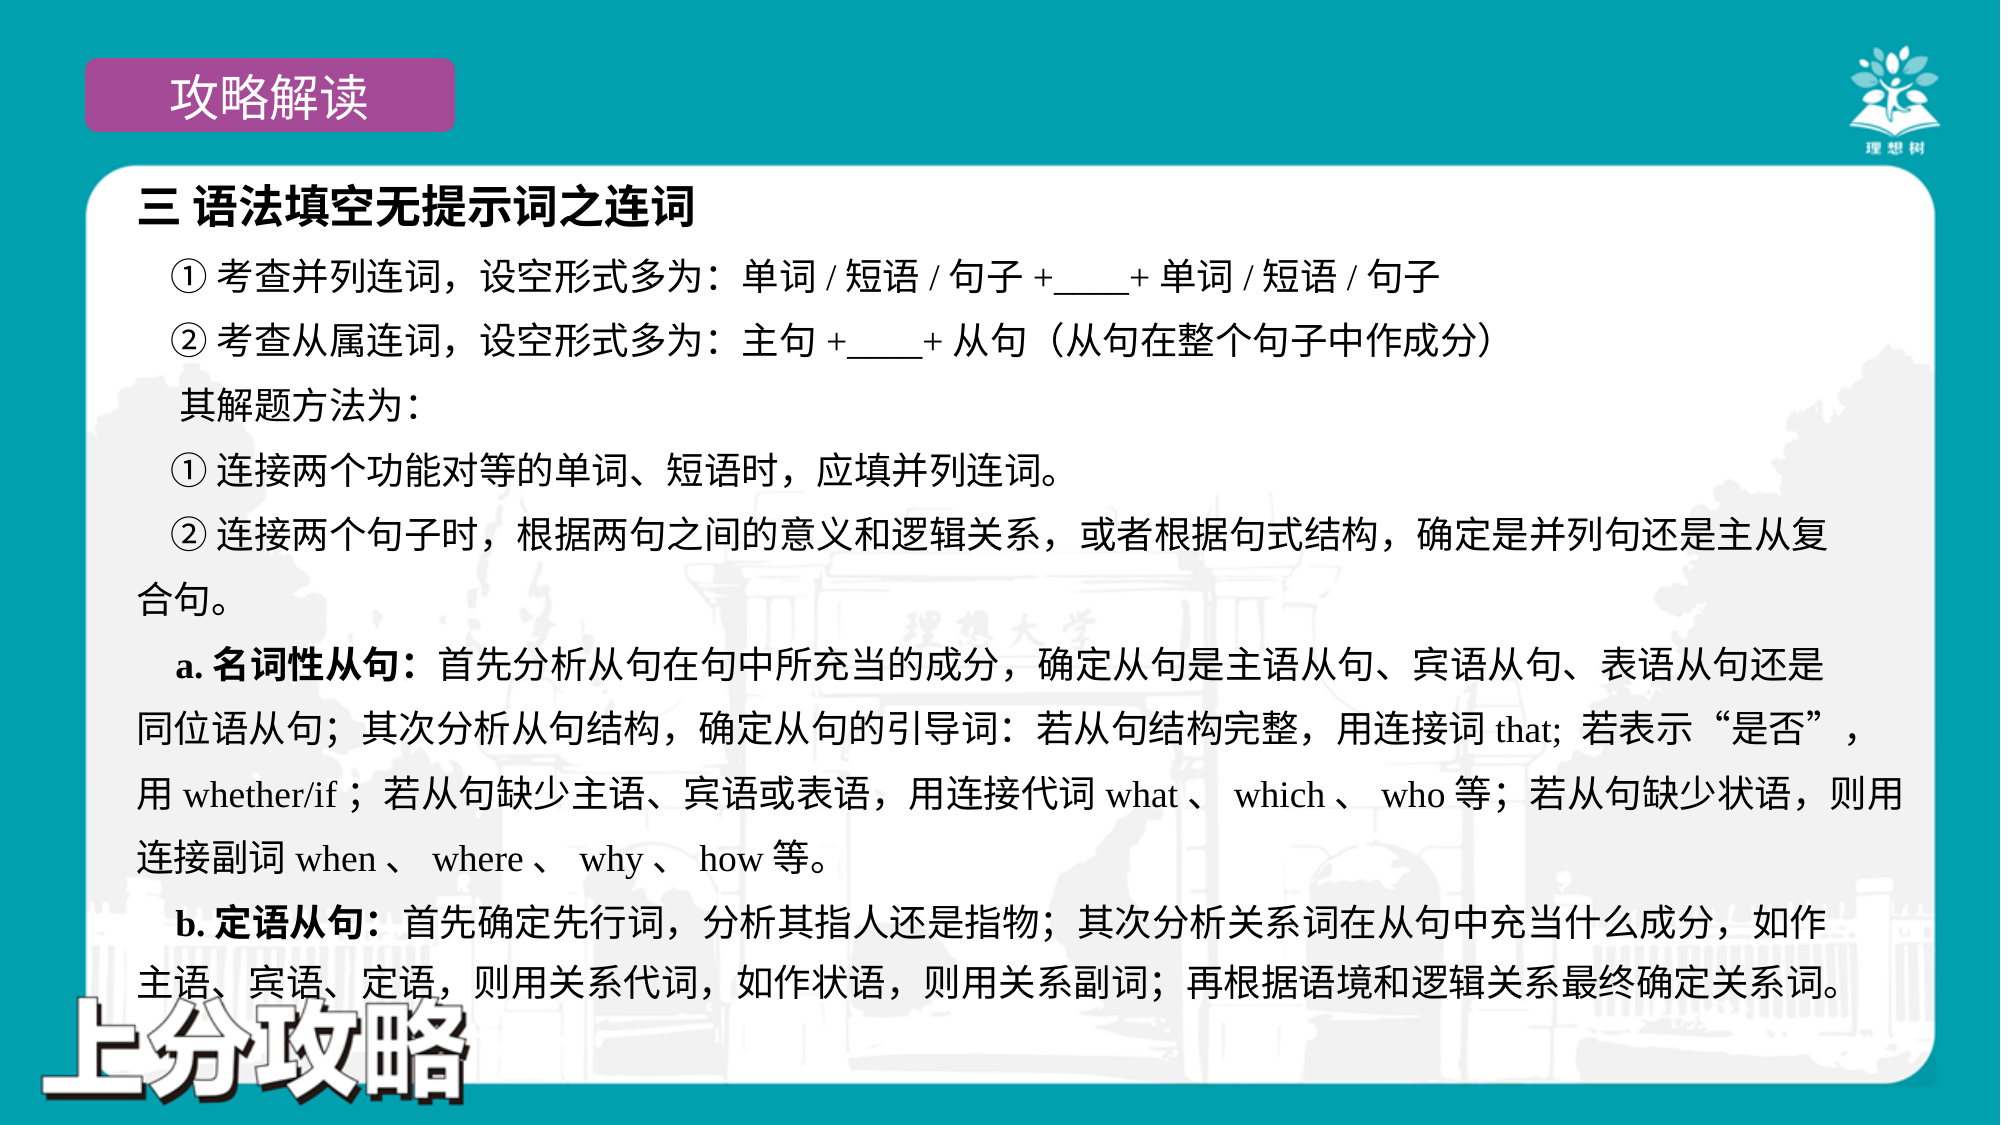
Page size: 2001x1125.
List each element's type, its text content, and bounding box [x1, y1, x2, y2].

text_box ①考查并列连词，设空形式多为：单词/短语/句子+____+单词/短语/句子 ②考查从属连词，设空形式多为：主句+____+从句（从句在整个句子中作成分） 其解题方法为： ①连接两个功能对等的单词、短语时，应填并列连词。 ②连接两个句子时，根据两句之间的意义和逻辑关系，或者根据句式结构，确定是并列句还是主从复 合句。 a.名词性从句：首先分析从句在句中所充当的成分，确定从句是主语从句、宾语从句、表语从句还是 同位语从句；其次分析从句结构，确定从句的引导词：若从句结构完整，用连接词that; 若表示“是否”， 用whether/if；若从句缺少主语、宾语或表语，用连接代词what、which、who等；若从句缺少状语，则用 连接副词when、where、why、how等。 b.定语从句：首先确定先行词，分析其指人还是指物；其次分析关系词在从句中充当什么成分，如作 主语、宾语、定语，则用关系代词，如作状语，则用关系副词；再根据语境和逻辑关系最终确定关系词。 [136, 233, 1865, 999]
text_box 三 语法填空无提示词之连词 [136, 176, 1865, 232]
picture [0, 0, 2000, 1125]
